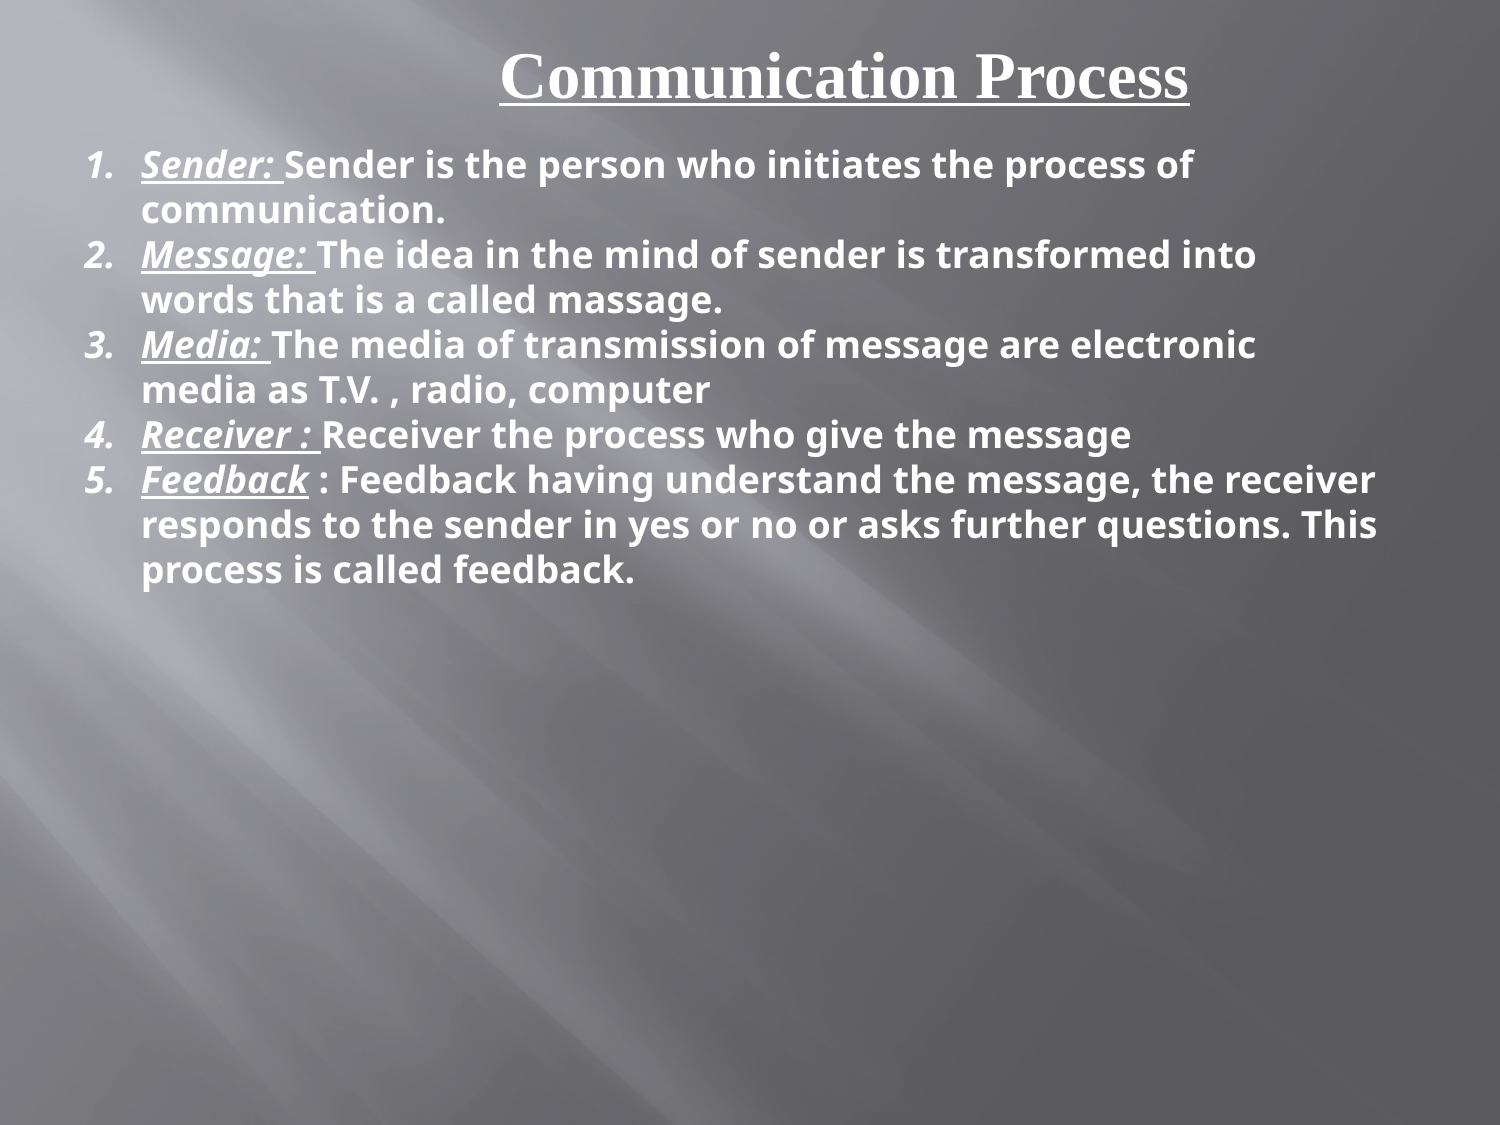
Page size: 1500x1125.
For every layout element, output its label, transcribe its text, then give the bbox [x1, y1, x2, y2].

text_box Communication Process [149, 24, 1315, 120]
text_box Sender: Sender is the person who initiates the process of communication. Message: The idea in the mind of sender is transformed into words that is a called massage. Media: The media of transmission of message are electronic media as T.V. , radio, computer Receiver : Receiver the process who give the message Feedback : Feedback having understand the message, the receiver responds to the sender in yes or no or asks further questions. This process is called feedback. [69, 133, 1395, 689]
